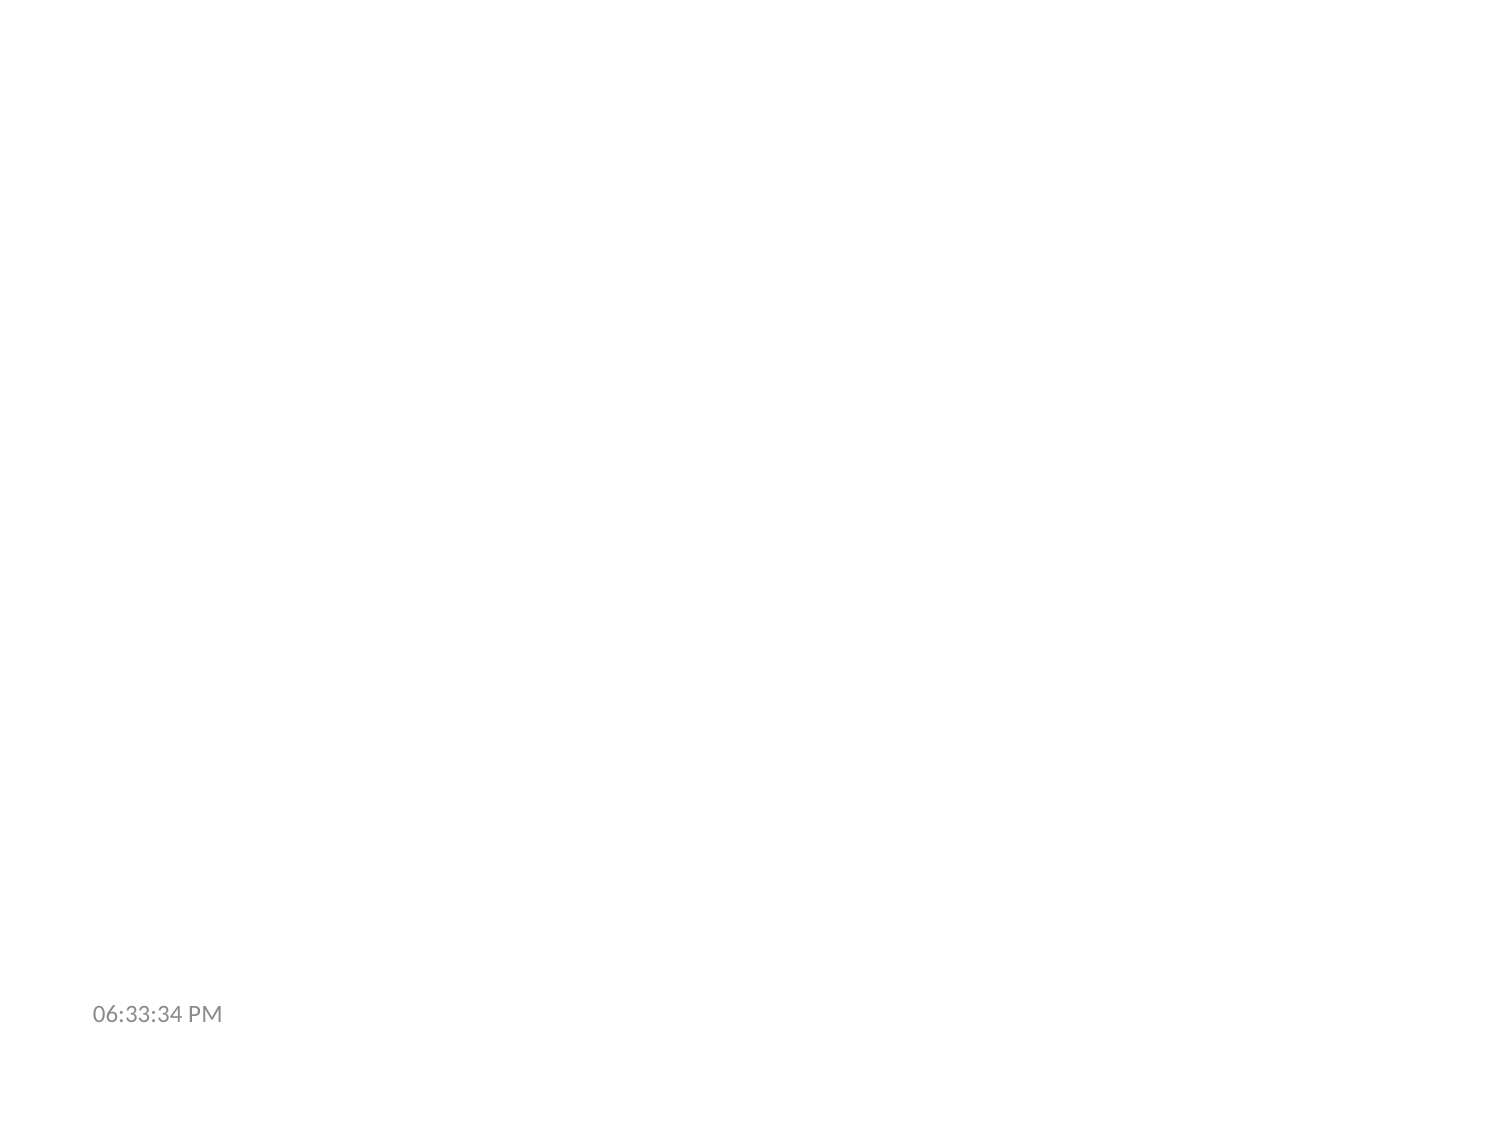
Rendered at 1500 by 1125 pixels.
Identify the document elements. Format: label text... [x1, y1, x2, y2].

text_box 3:35:09 PM [77, 982, 428, 1043]
